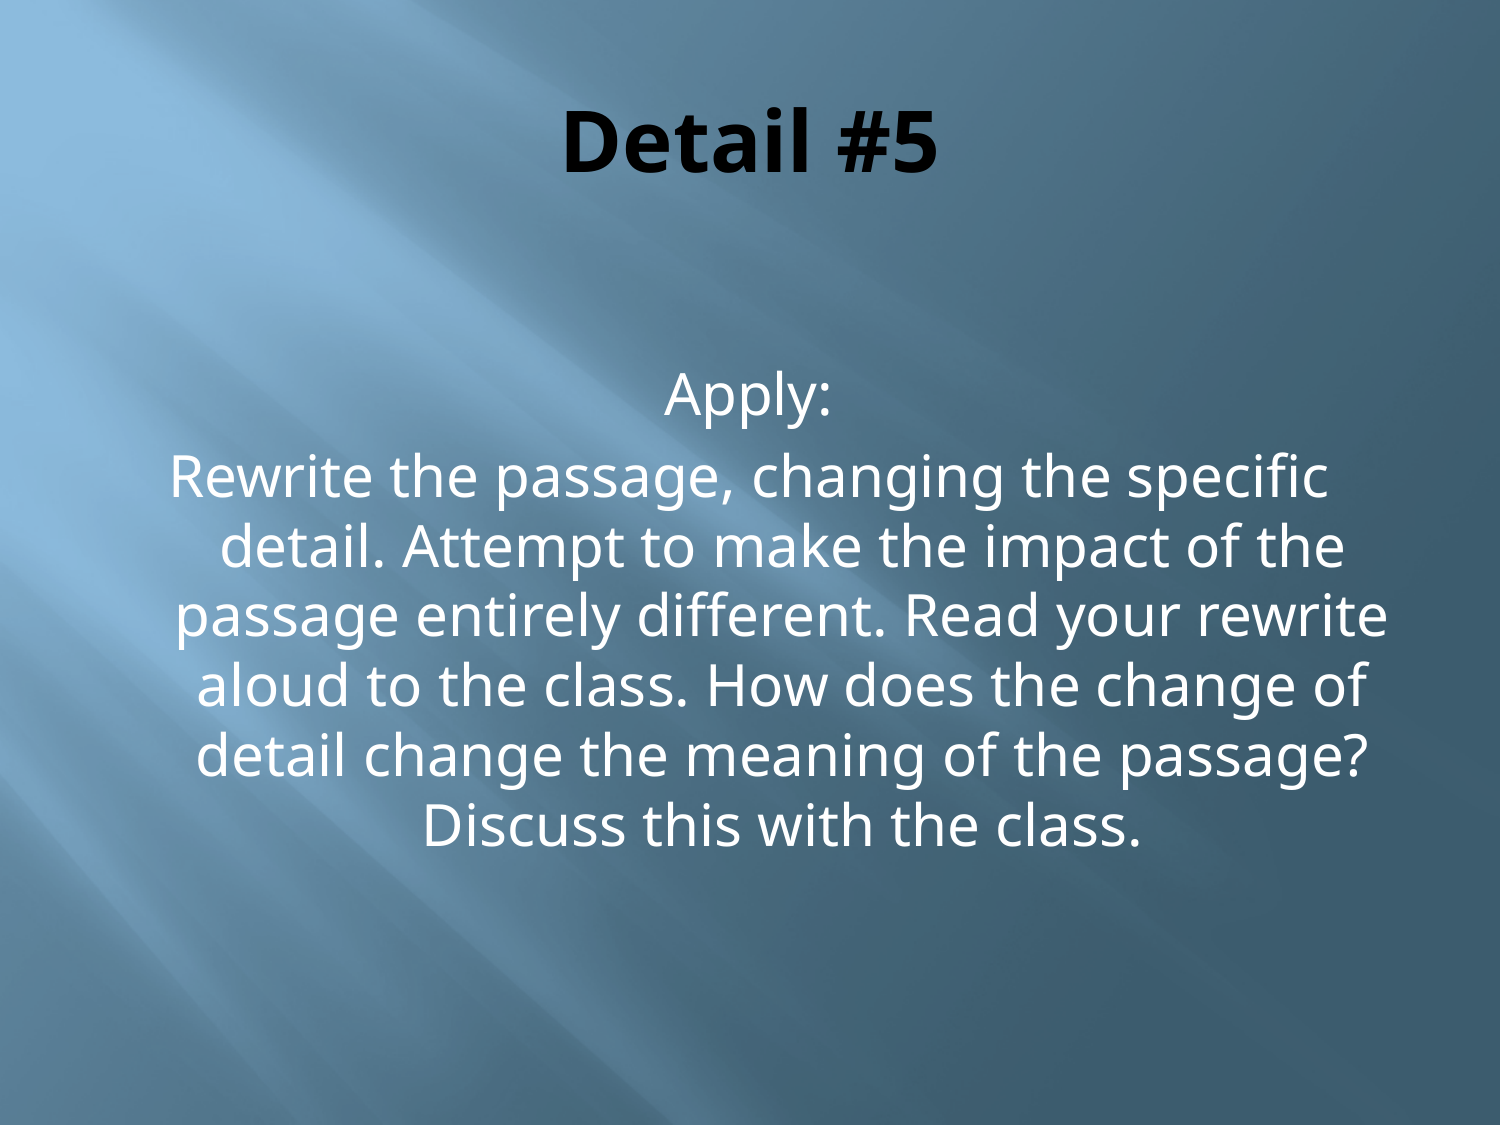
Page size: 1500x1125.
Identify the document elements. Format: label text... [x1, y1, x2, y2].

title Detail #5 [75, 45, 1425, 233]
list Apply: Rewrite the passage, changing the specific detail. Attempt to make the impact of the passage entirely different. Read your rewrite aloud to the class. How does the change of detail change the meaning of the passage? Discuss this with the class. [62, 350, 1413, 875]
